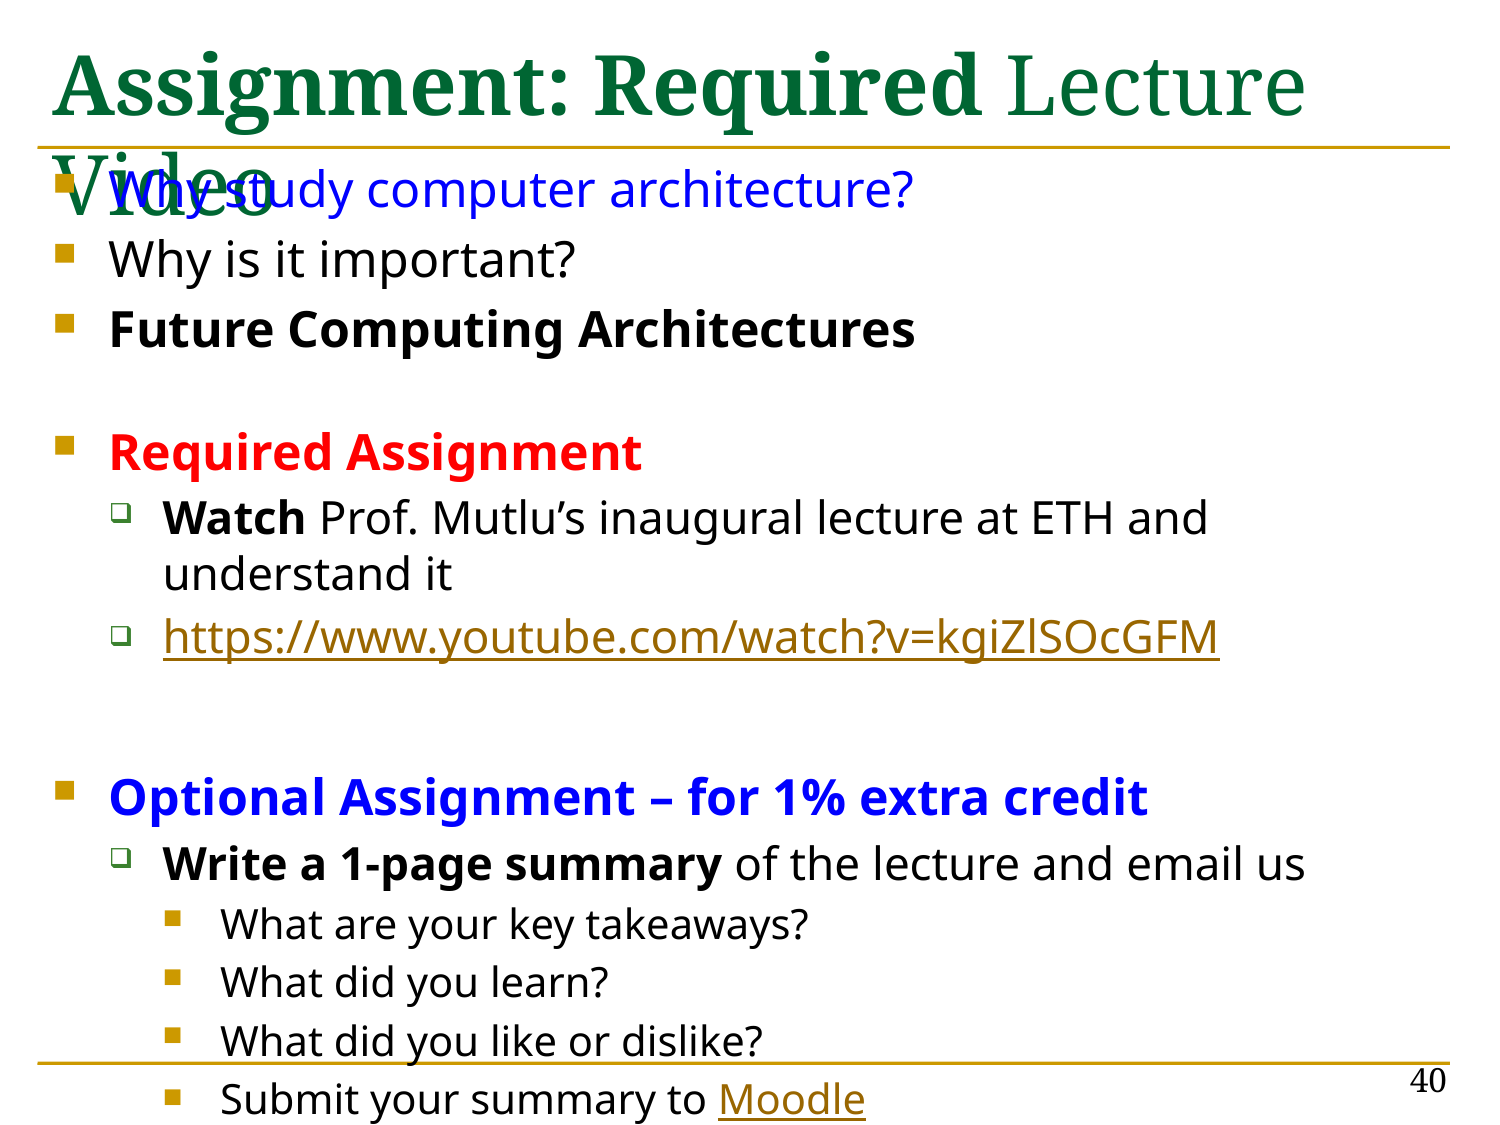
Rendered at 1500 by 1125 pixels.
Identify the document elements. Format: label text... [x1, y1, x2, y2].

title Assignment: Required Lecture Video [37, 24, 1450, 149]
slide_number 40 [1111, 1036, 1462, 1112]
list Why study computer architecture? Why is it important? Future Computing Architectures Required Assignment Watch Prof. Mutlu’s inaugural lecture at ETH and understand it https://www.youtube.com/watch?v=kgiZlSOcGFM Optional Assignment – for 1% extra credit Write a 1-page summary of the lecture and email us What are your key takeaways? What did you learn? What did you like or dislike? Submit your summary to Moodle [37, 149, 1475, 1002]
